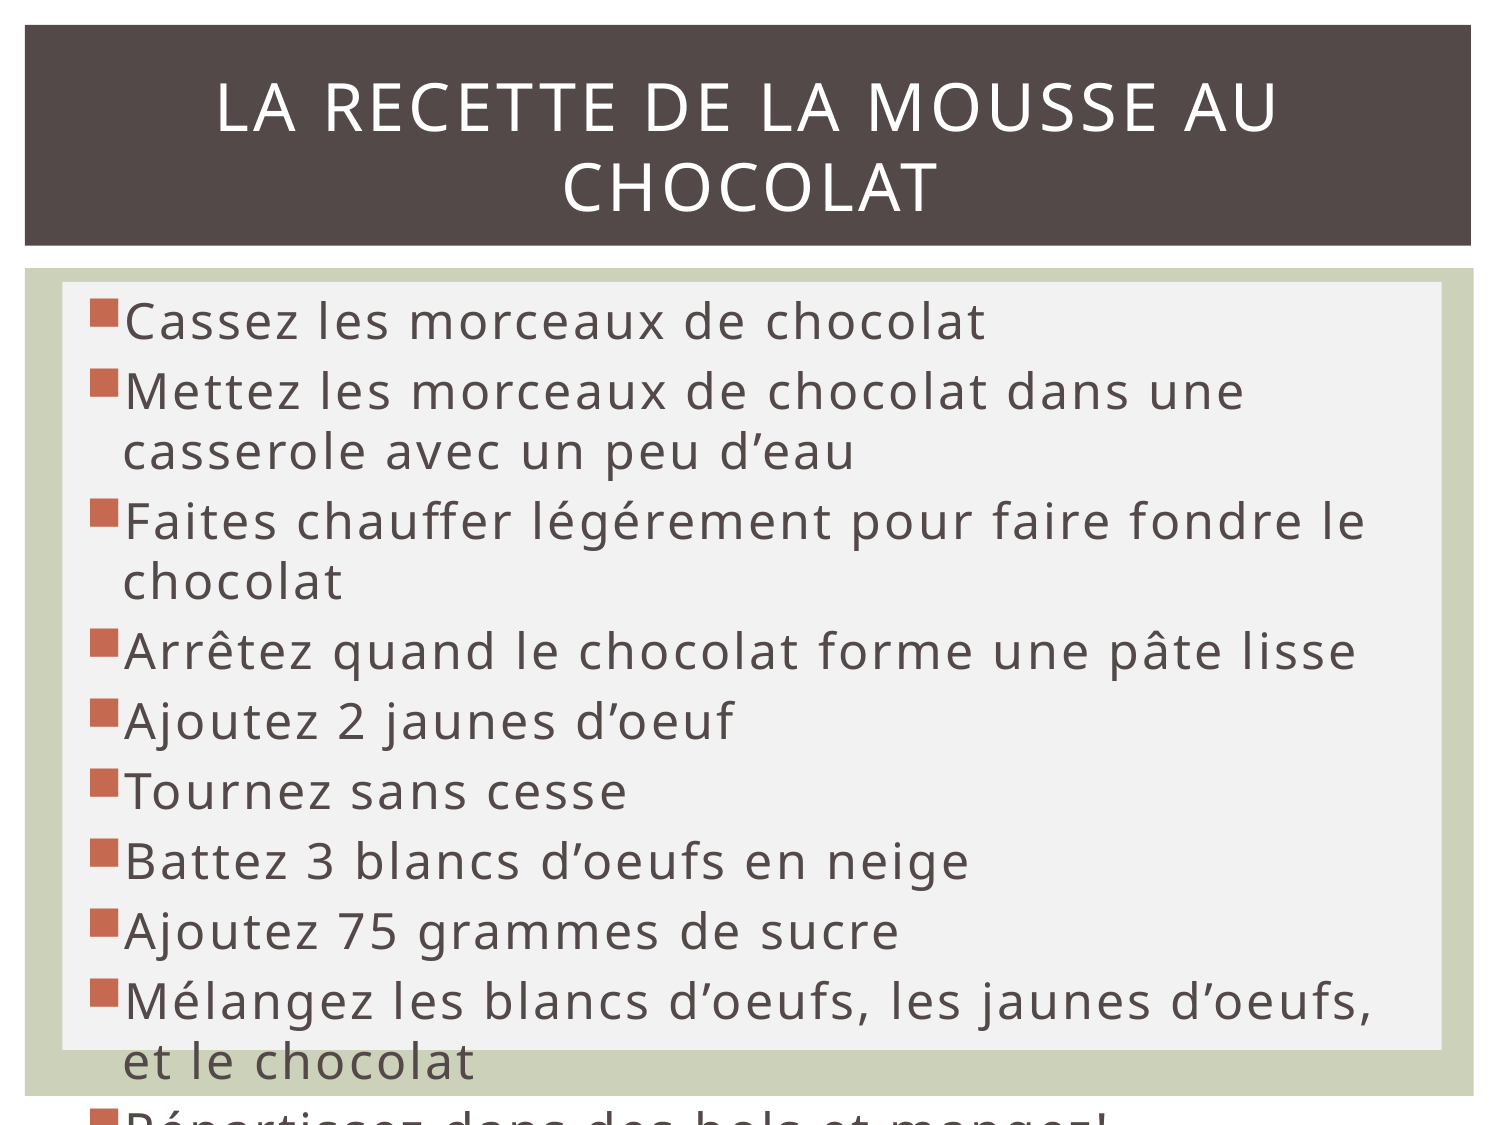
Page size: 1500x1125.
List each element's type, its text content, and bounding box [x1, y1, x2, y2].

list Cassez les morceaux de chocolat Mettez les morceaux de chocolat dans une casserole avec un peu d’eau Faites chauffer légérement pour faire fondre le chocolat Arrêtez quand le chocolat forme une pâte lisse Ajoutez 2 jaunes d’oeuf Tournez sans cesse Battez 3 blancs d’oeufs en neige Ajoutez 75 grammes de sucre Mélangez les blancs d’oeufs, les jaunes d’oeufs, et le chocolat Répartissez dans des bols et mangez! [62, 281, 1442, 1050]
title La recette de la mousse au chocolat [62, 58, 1438, 232]
